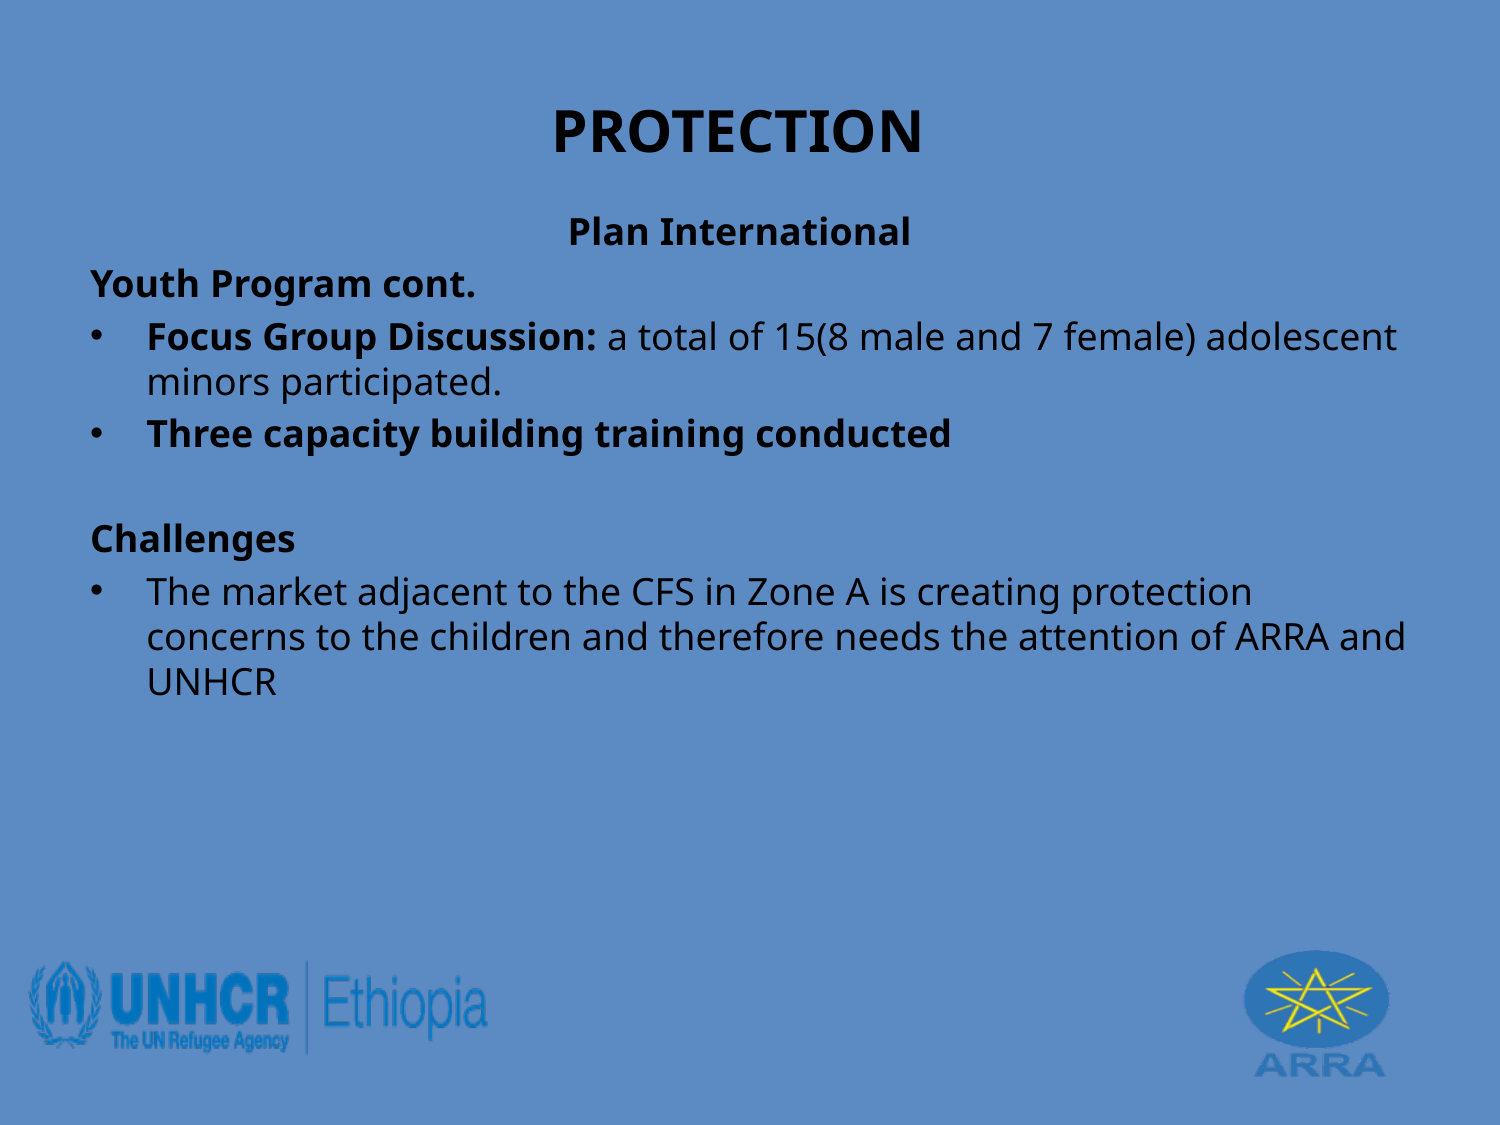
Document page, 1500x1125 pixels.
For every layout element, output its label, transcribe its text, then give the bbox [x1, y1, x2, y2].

picture [1224, 949, 1413, 1104]
title PROTECTION [75, 45, 1425, 188]
list Plan International Youth Program cont. Focus Group Discussion: a total of 15(8 male and 7 female) adolescent minors participated. Three capacity building training conducted Challenges The market adjacent to the CFS in Zone A is creating protection concerns to the children and therefore needs the attention of ARRA and UNHCR [75, 200, 1425, 1005]
picture [0, 912, 488, 1104]
